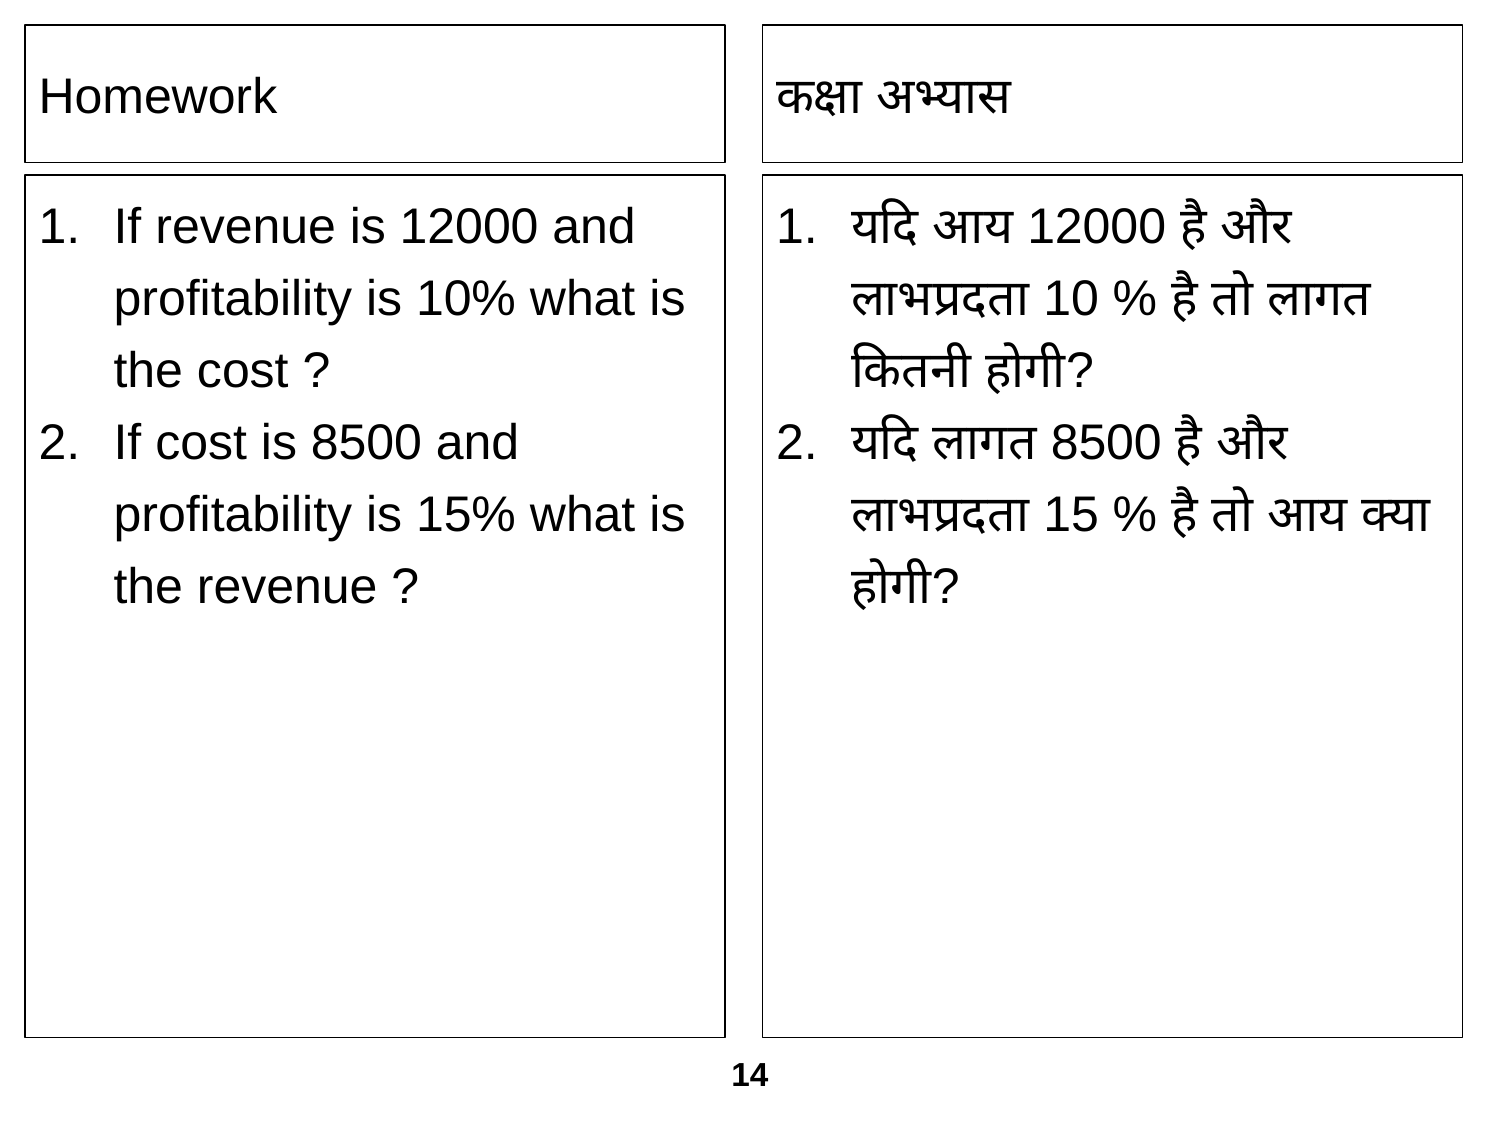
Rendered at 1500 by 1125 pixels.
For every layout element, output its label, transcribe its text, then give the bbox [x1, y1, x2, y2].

text_box यदि आय 12000 है और लाभप्रदता 10 % है तो लागत कितनी होगी? यदि लागत 8500 है और लाभप्रदता 15 % है तो आय क्या होगी? [762, 174, 1463, 1038]
slide_number 14 [512, 1042, 988, 1103]
text_box Homework [24, 24, 725, 163]
text_box कक्षा अभ्यास [762, 24, 1463, 163]
text_box If revenue is 12000 and profitability is 10% what is the cost ? If cost is 8500 and profitability is 15% what is the revenue ? [24, 174, 725, 1038]
